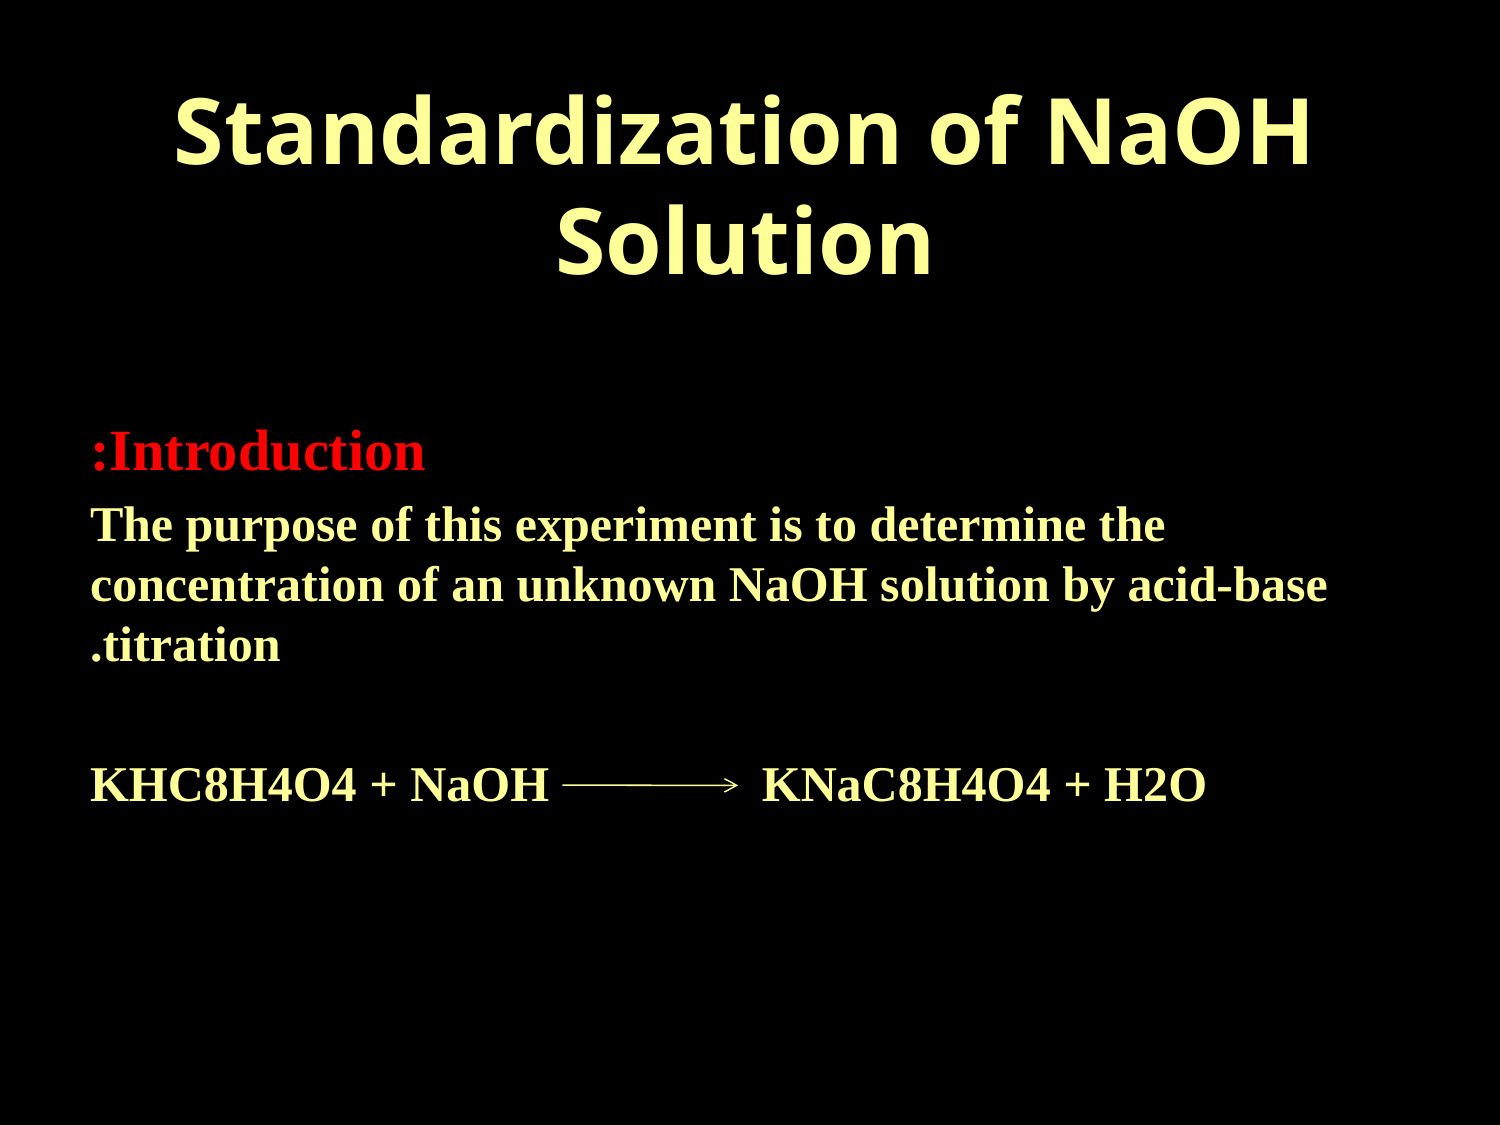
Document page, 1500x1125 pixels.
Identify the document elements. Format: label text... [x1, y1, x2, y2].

title Standardization of NaOH Solution [70, 70, 1421, 295]
list Introduction: The purpose of this experiment is to determine the concentration of an unknown NaOH solution by acid-base titration. KHC8H4O4 + NaOH KNaC8H4O4 + H2O [75, 262, 1425, 1005]
